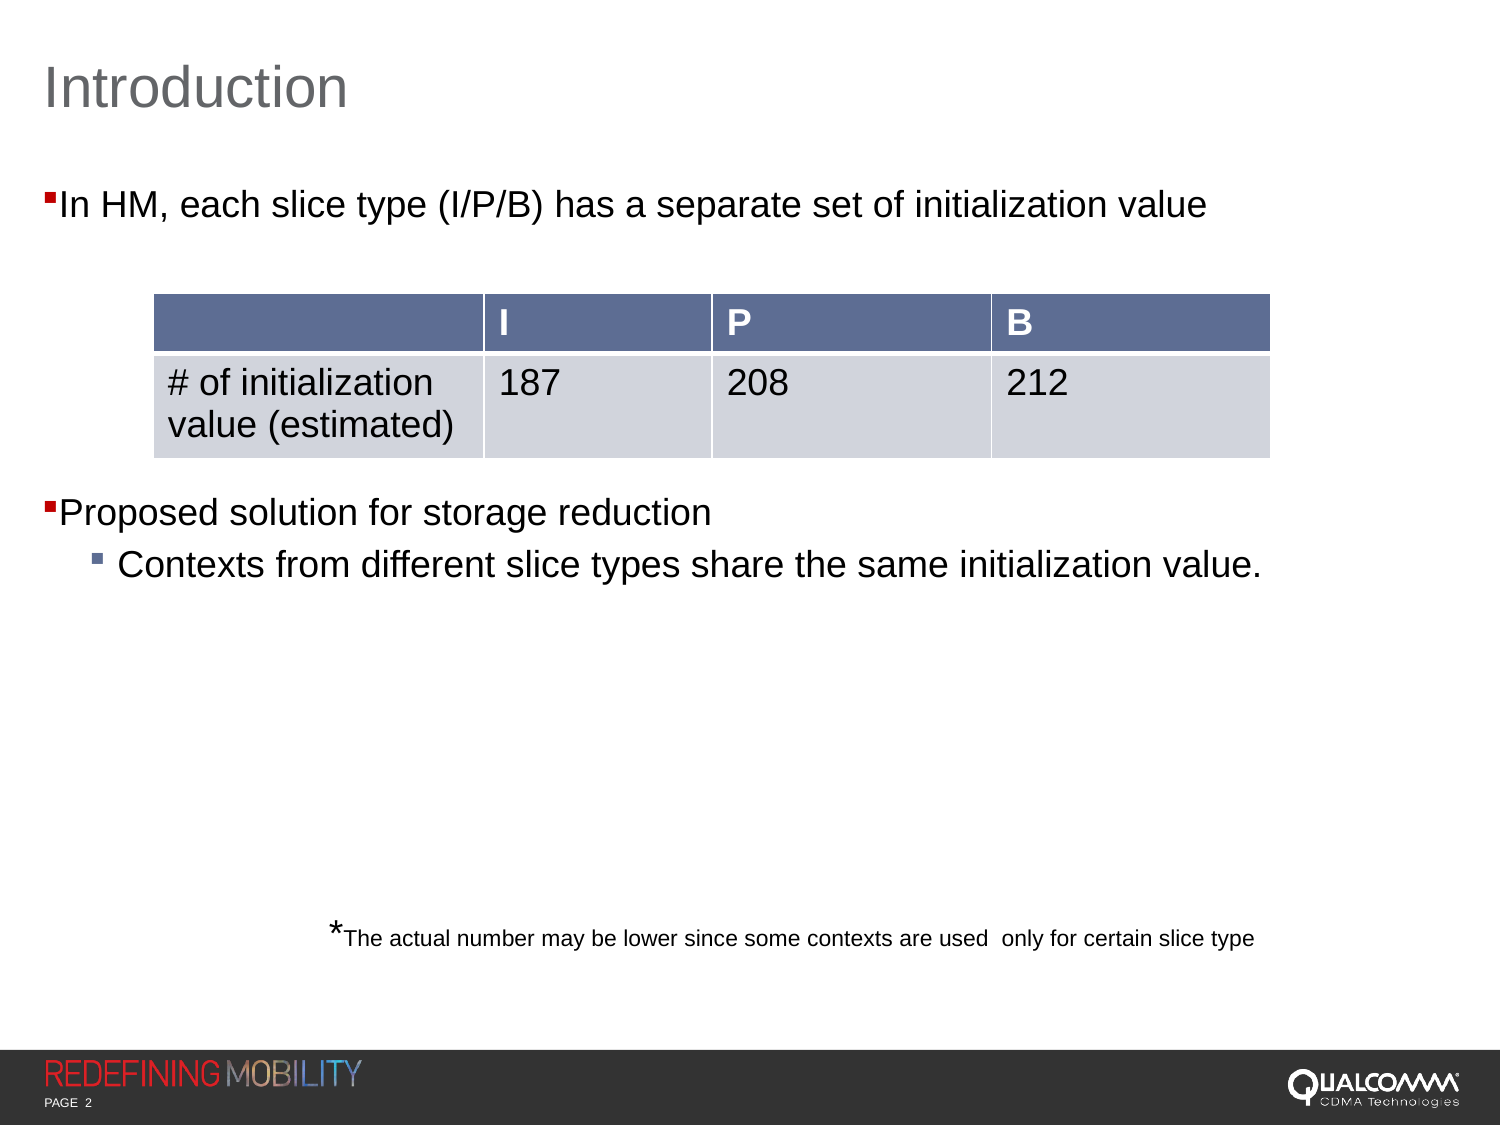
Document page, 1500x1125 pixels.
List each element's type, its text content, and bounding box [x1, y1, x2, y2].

table_cell 212 [992, 356, 1270, 458]
title Introduction [28, 44, 1462, 138]
picture [1278, 1058, 1478, 1114]
text_box In HM, each slice type (I/P/B) has a separate set of initialization value Proposed solution for storage reduction Contexts from different slice types share the same initialization value. [26, 175, 1456, 824]
table_cell 208 [713, 356, 991, 458]
picture [30, 1048, 372, 1099]
table_cell # of initialization value (estimated) [154, 356, 483, 458]
table_header P [713, 294, 991, 351]
text_box *The actual number may be lower since some contexts are used only for certain slice type [314, 901, 1458, 962]
table_header I [485, 294, 711, 351]
table_header B [992, 294, 1270, 351]
table_cell 187 [485, 356, 711, 458]
table_header [154, 294, 483, 351]
